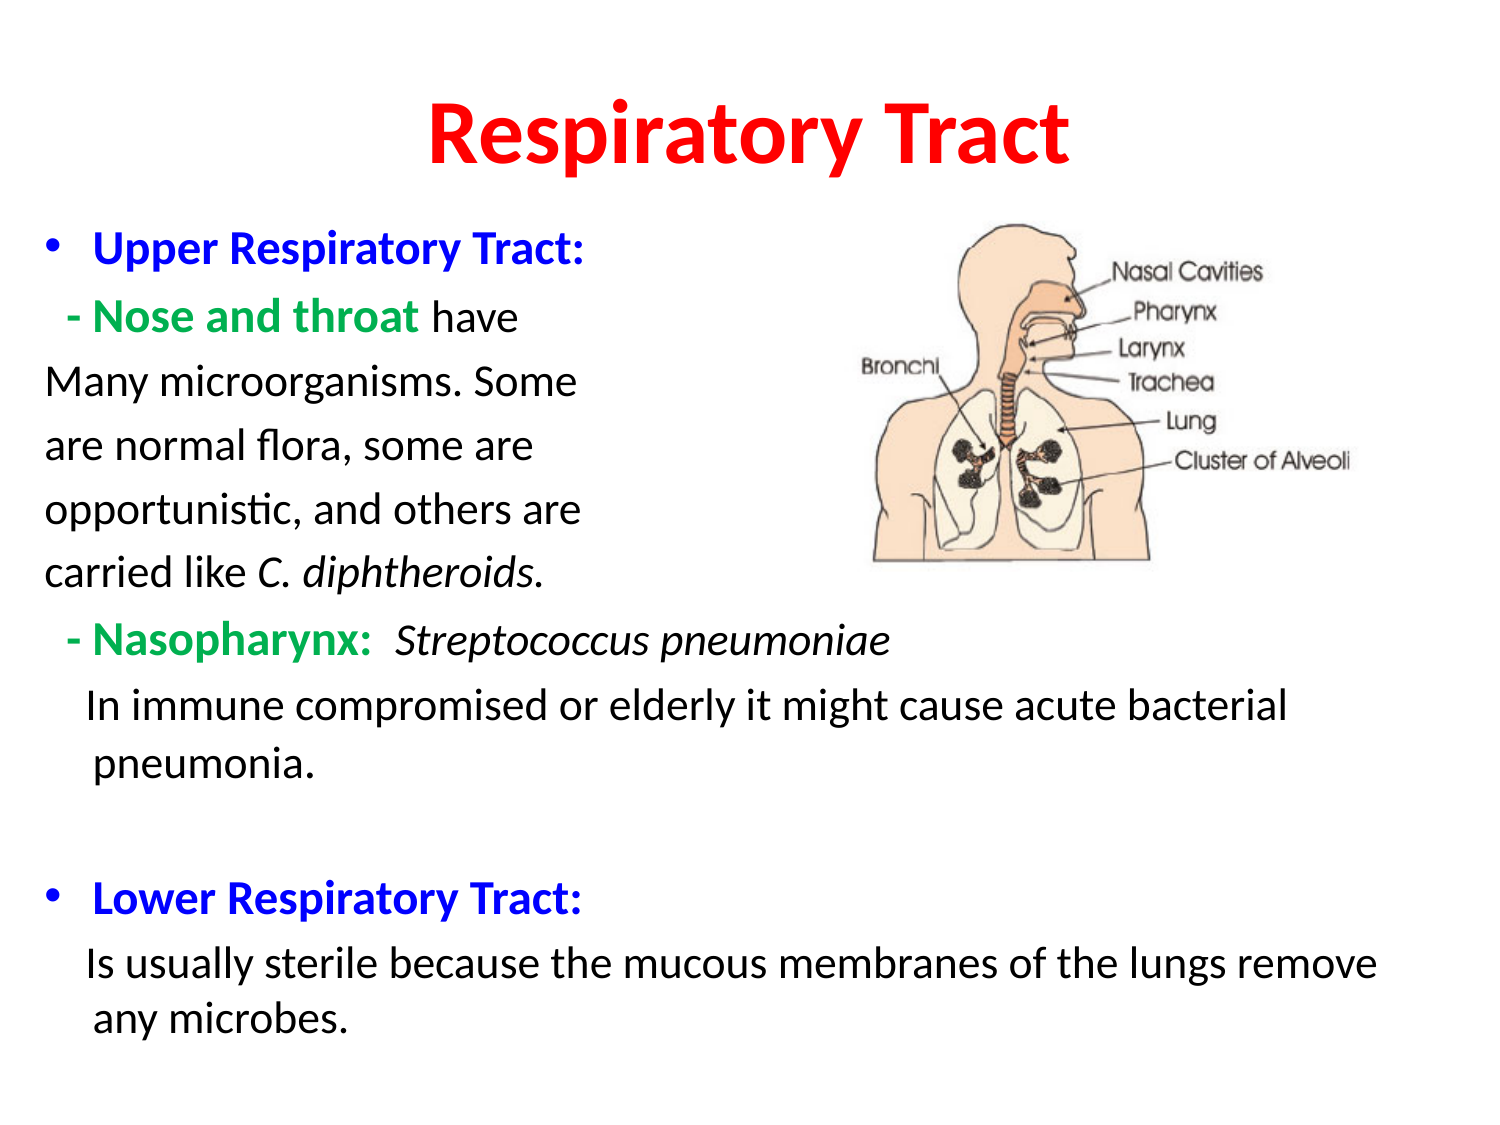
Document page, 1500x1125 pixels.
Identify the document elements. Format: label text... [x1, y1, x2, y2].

picture [820, 195, 1362, 586]
list Upper Respiratory Tract: - Nose and throat have Many microorganisms. Some are normal flora, some are opportunistic, and others are carried like C. diphtheroids. - Nasopharynx: Streptococcus pneumoniae In immune compromised or elderly it might cause acute bacterial pneumonia. Lower Respiratory Tract: Is usually sterile because the mucous membranes of the lungs remove any microbes. [29, 208, 1425, 1059]
title Respiratory Tract [75, 45, 1425, 208]
